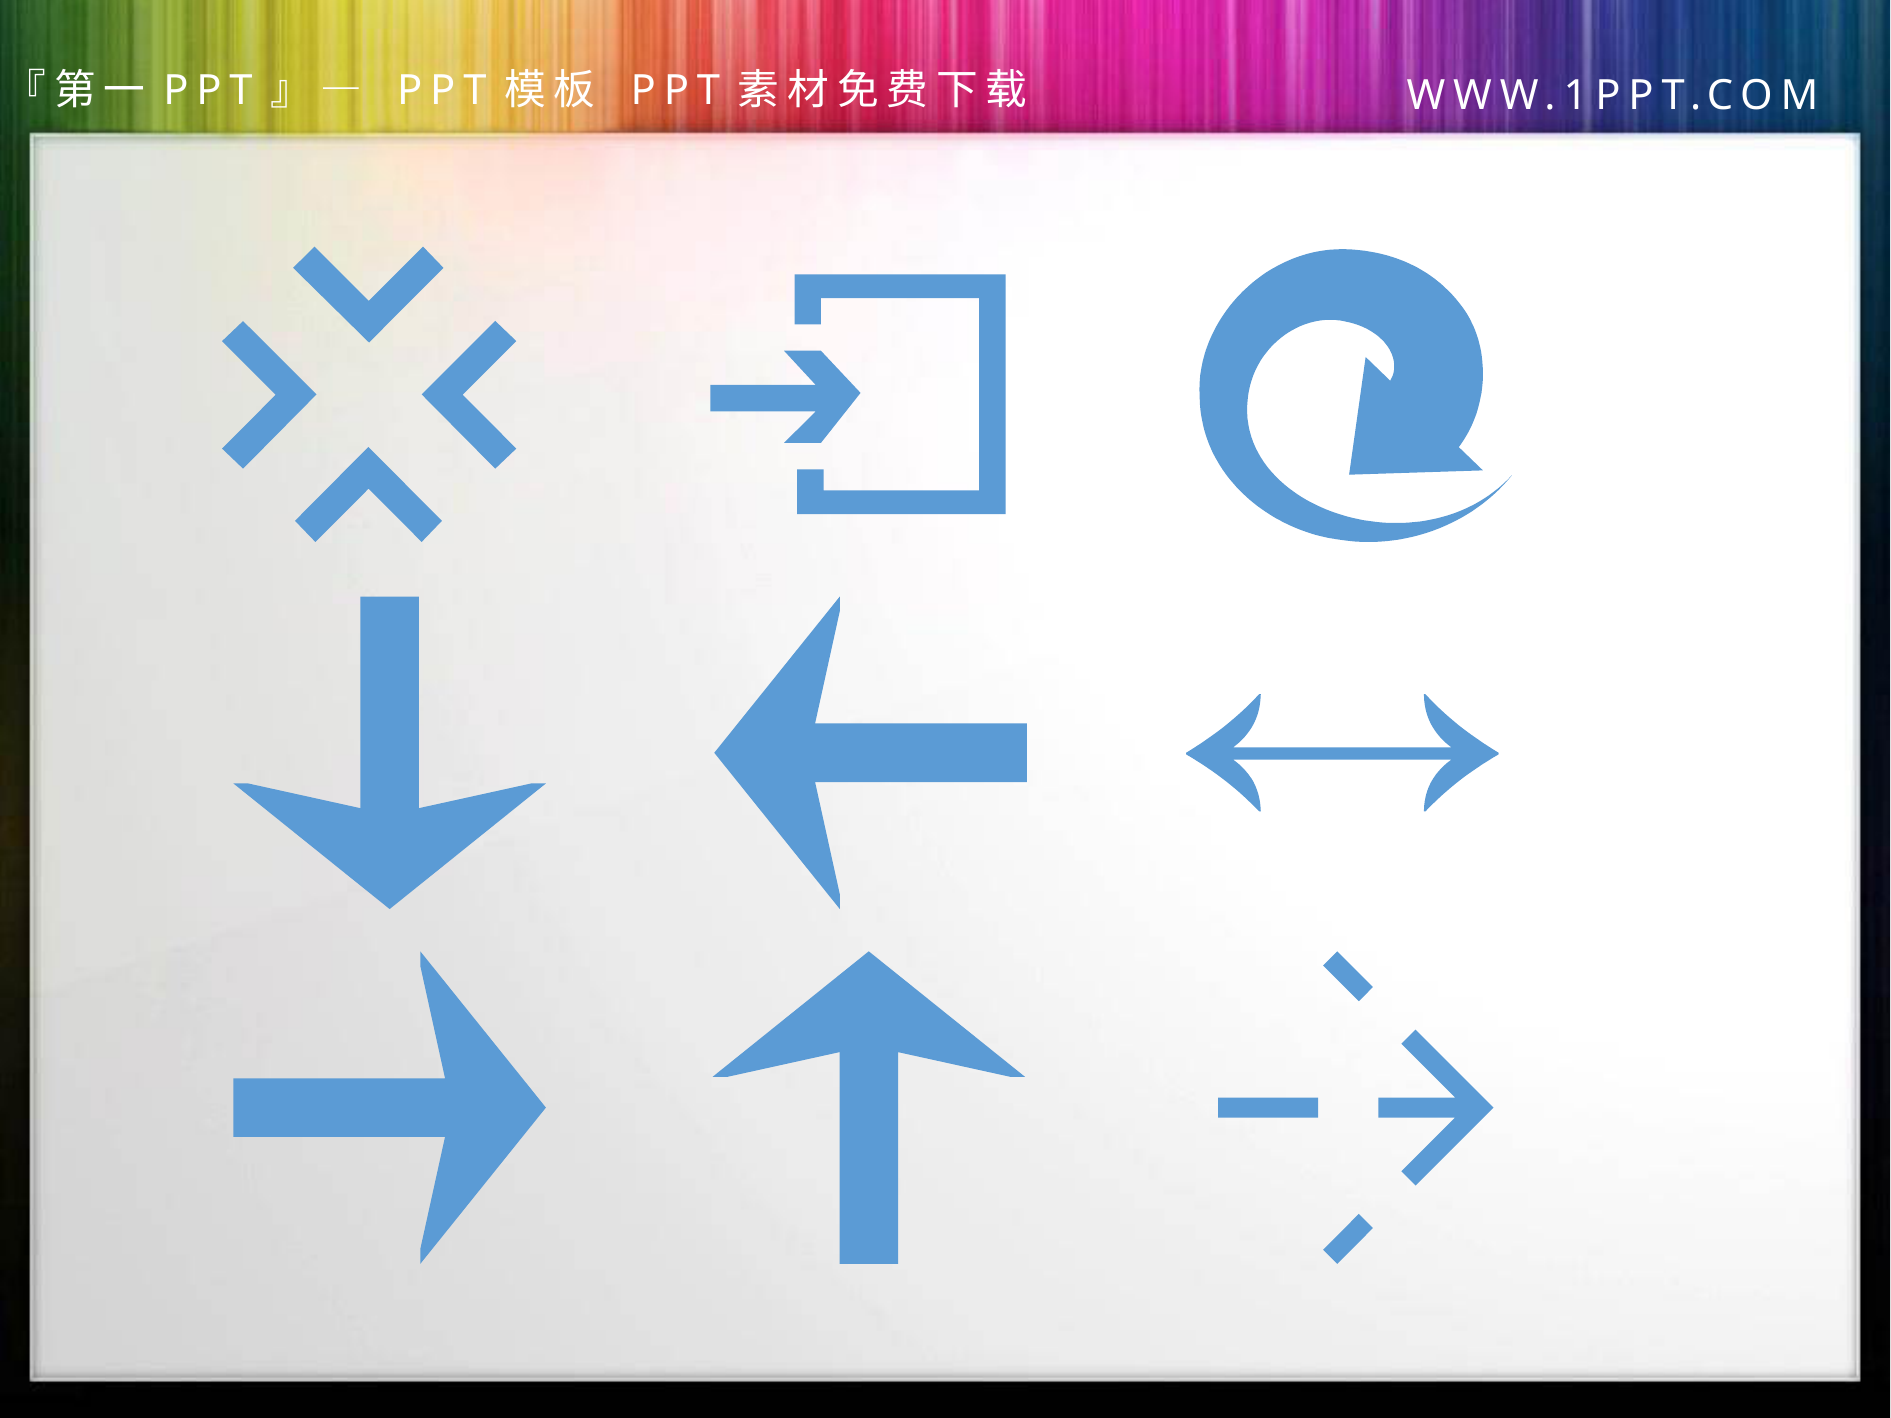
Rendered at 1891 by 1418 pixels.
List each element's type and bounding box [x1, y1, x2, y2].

text_box [1323, 1213, 1373, 1264]
text_box [714, 596, 1027, 910]
text_box [1378, 1029, 1494, 1186]
text_box [1199, 249, 1512, 542]
text_box [421, 320, 517, 469]
text_box [233, 951, 546, 1264]
text_box [294, 446, 442, 542]
picture [0, 0, 1891, 1418]
text_box [712, 951, 1026, 1264]
text_box [1323, 951, 1373, 1002]
text_box [710, 350, 861, 443]
text_box [794, 274, 1006, 515]
text_box [233, 596, 546, 910]
text_box [1186, 694, 1499, 812]
text_box [293, 246, 444, 343]
text_box [1218, 1097, 1319, 1118]
text_box [222, 321, 317, 469]
